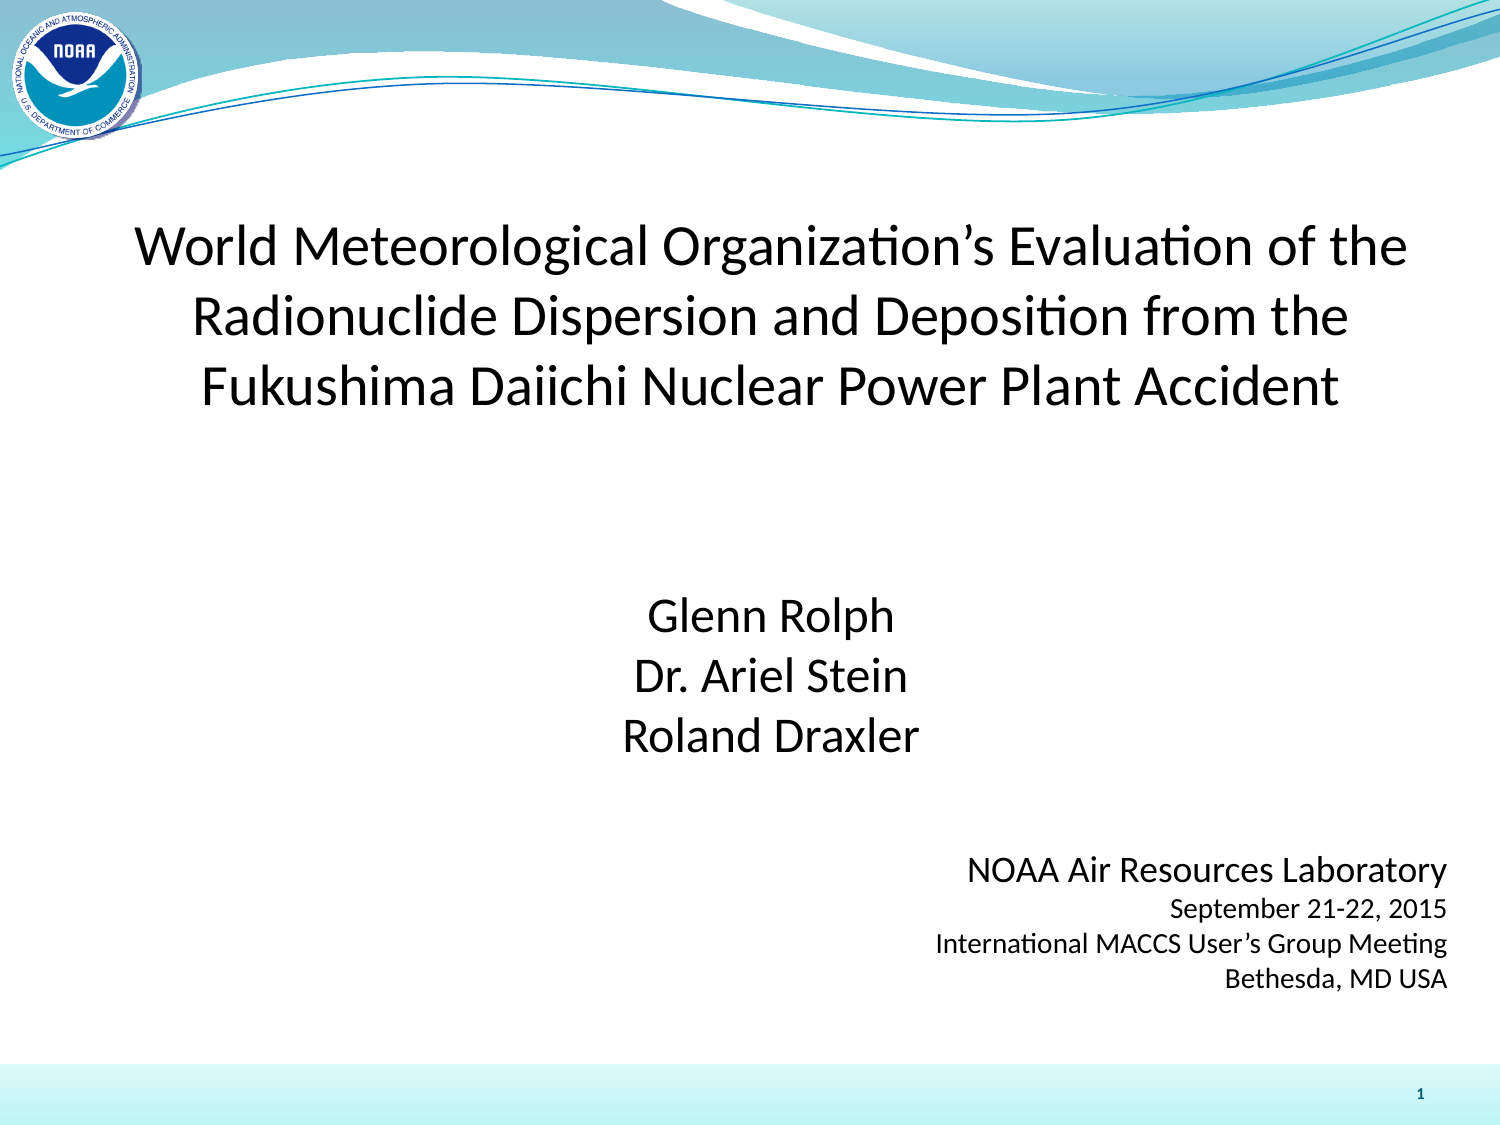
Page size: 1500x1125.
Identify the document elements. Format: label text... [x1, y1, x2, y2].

text_box NOAA Air Resources Laboratory September 21-22, 2015 International MACCS User’s Group Meeting Bethesda, MD USA [812, 837, 1463, 1003]
text_box World Meteorological Organization’s Evaluation of the Radionuclide Dispersion and Deposition from the Fukushima Daiichi Nuclear Power Plant Accident [96, 199, 1447, 438]
text_box Glenn Rolph Dr. Ariel Stein Roland Draxler [565, 574, 978, 770]
slide_number 1 [1299, 1042, 1425, 1103]
picture [12, 12, 138, 138]
